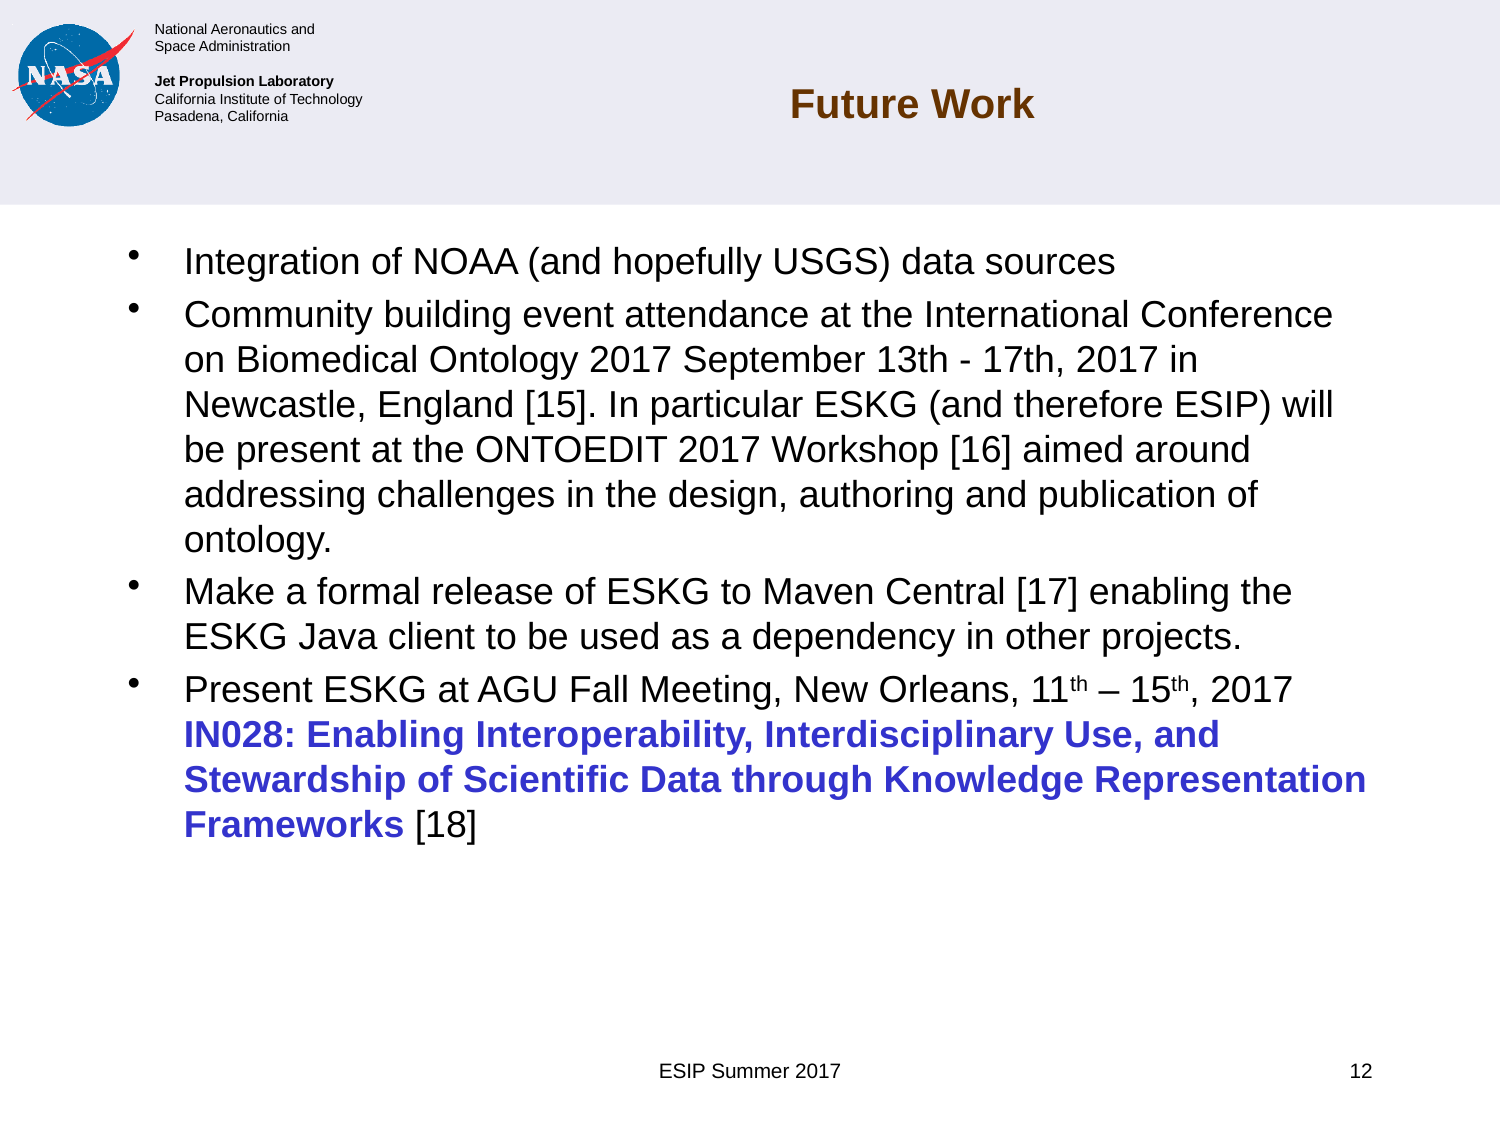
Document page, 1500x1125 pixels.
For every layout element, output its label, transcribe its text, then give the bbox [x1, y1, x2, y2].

slide_number 12 [1074, 1050, 1388, 1125]
title Future Work [337, 8, 1488, 197]
picture [12, 24, 139, 132]
footer ESIP Summer 2017 [512, 1050, 988, 1125]
list Integration of NOAA (and hopefully USGS) data sources Community building event attendance at the International Conference on Biomedical Ontology 2017 September 13th - 17th, 2017 in Newcastle, England [15]. In particular ESKG (and therefore ESIP) will be present at the ONTOEDIT 2017 Workshop [16] aimed around addressing challenges in the design, authoring and publication of ontology. Make a formal release of ESKG to Maven Central [17] enabling the ESKG Java client to be used as a dependency in other projects. Present ESKG at AGU Fall Meeting, New Orleans, 11th – 15th, 2017 IN028: Enabling Interoperability, Interdisciplinary Use, and Stewardship of Scientific Data through Knowledge Representation Frameworks [18] [112, 229, 1388, 1000]
